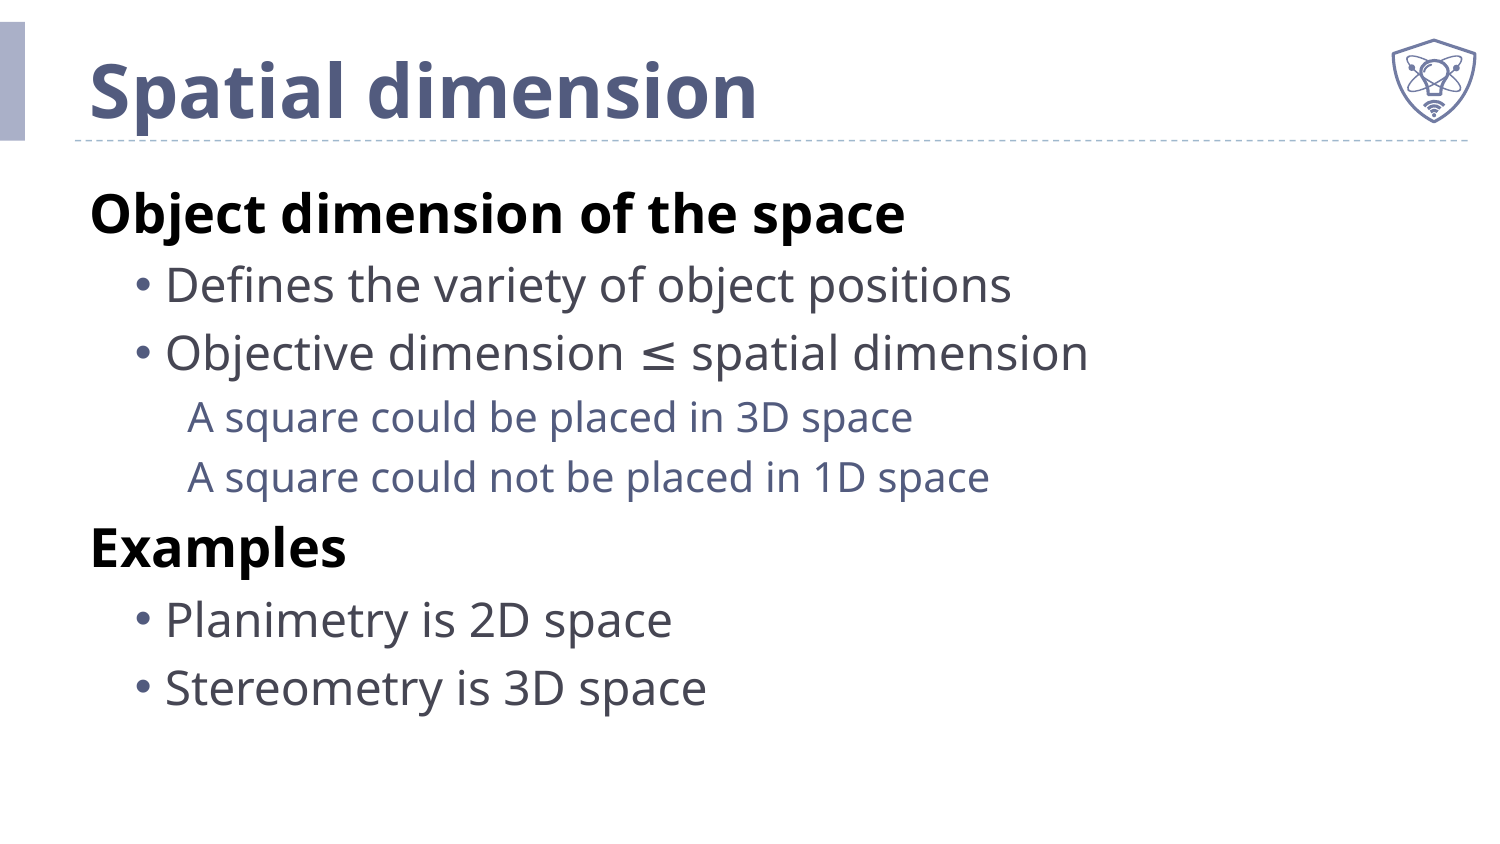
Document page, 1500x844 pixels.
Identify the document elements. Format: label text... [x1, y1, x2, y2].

list Object dimension of the space Defines the variety of object positions Objective dimension ≤ spatial dimension A square could be placed in 3D space A square could not be placed in 1D space Examples Planimetry is 2D space Stereometry is 3D space [75, 171, 1475, 835]
title Spatial dimension [75, 18, 1475, 141]
